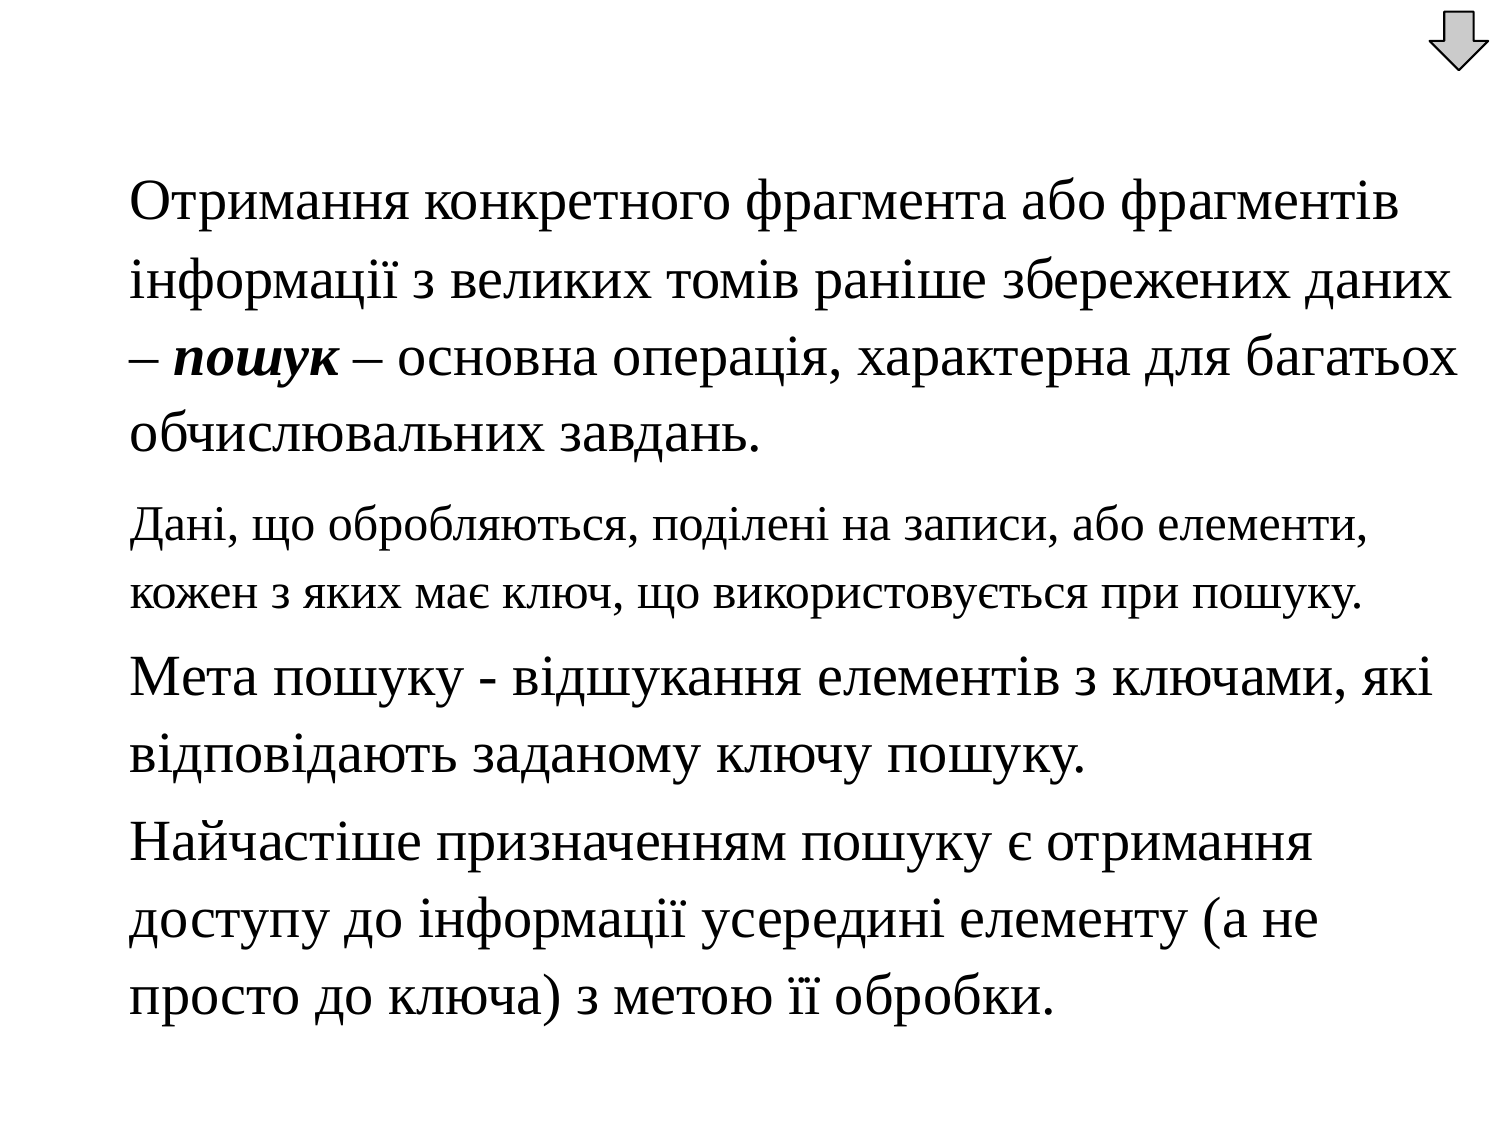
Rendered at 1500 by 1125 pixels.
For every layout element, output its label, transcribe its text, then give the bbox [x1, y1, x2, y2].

text_box [1429, 11, 1489, 71]
list Отримання конкретного фрагмента або фрагментів інформації з великих томів раніше збережених даних – пошук – основна операція, характерна для багатьох обчислювальних завдань. Дані, що обробляються, поділені на записи, або елементи, кожен з яких має ключ, що використовується при пошуку. Мета пошуку - відшукання елементів з ключами, які відповідають заданому ключу пошуку. Найчастіше призначенням пошуку є отримання доступу до інформації усередині елементу (а не просто до ключа) з метою її обробки. [0, 136, 1500, 1107]
